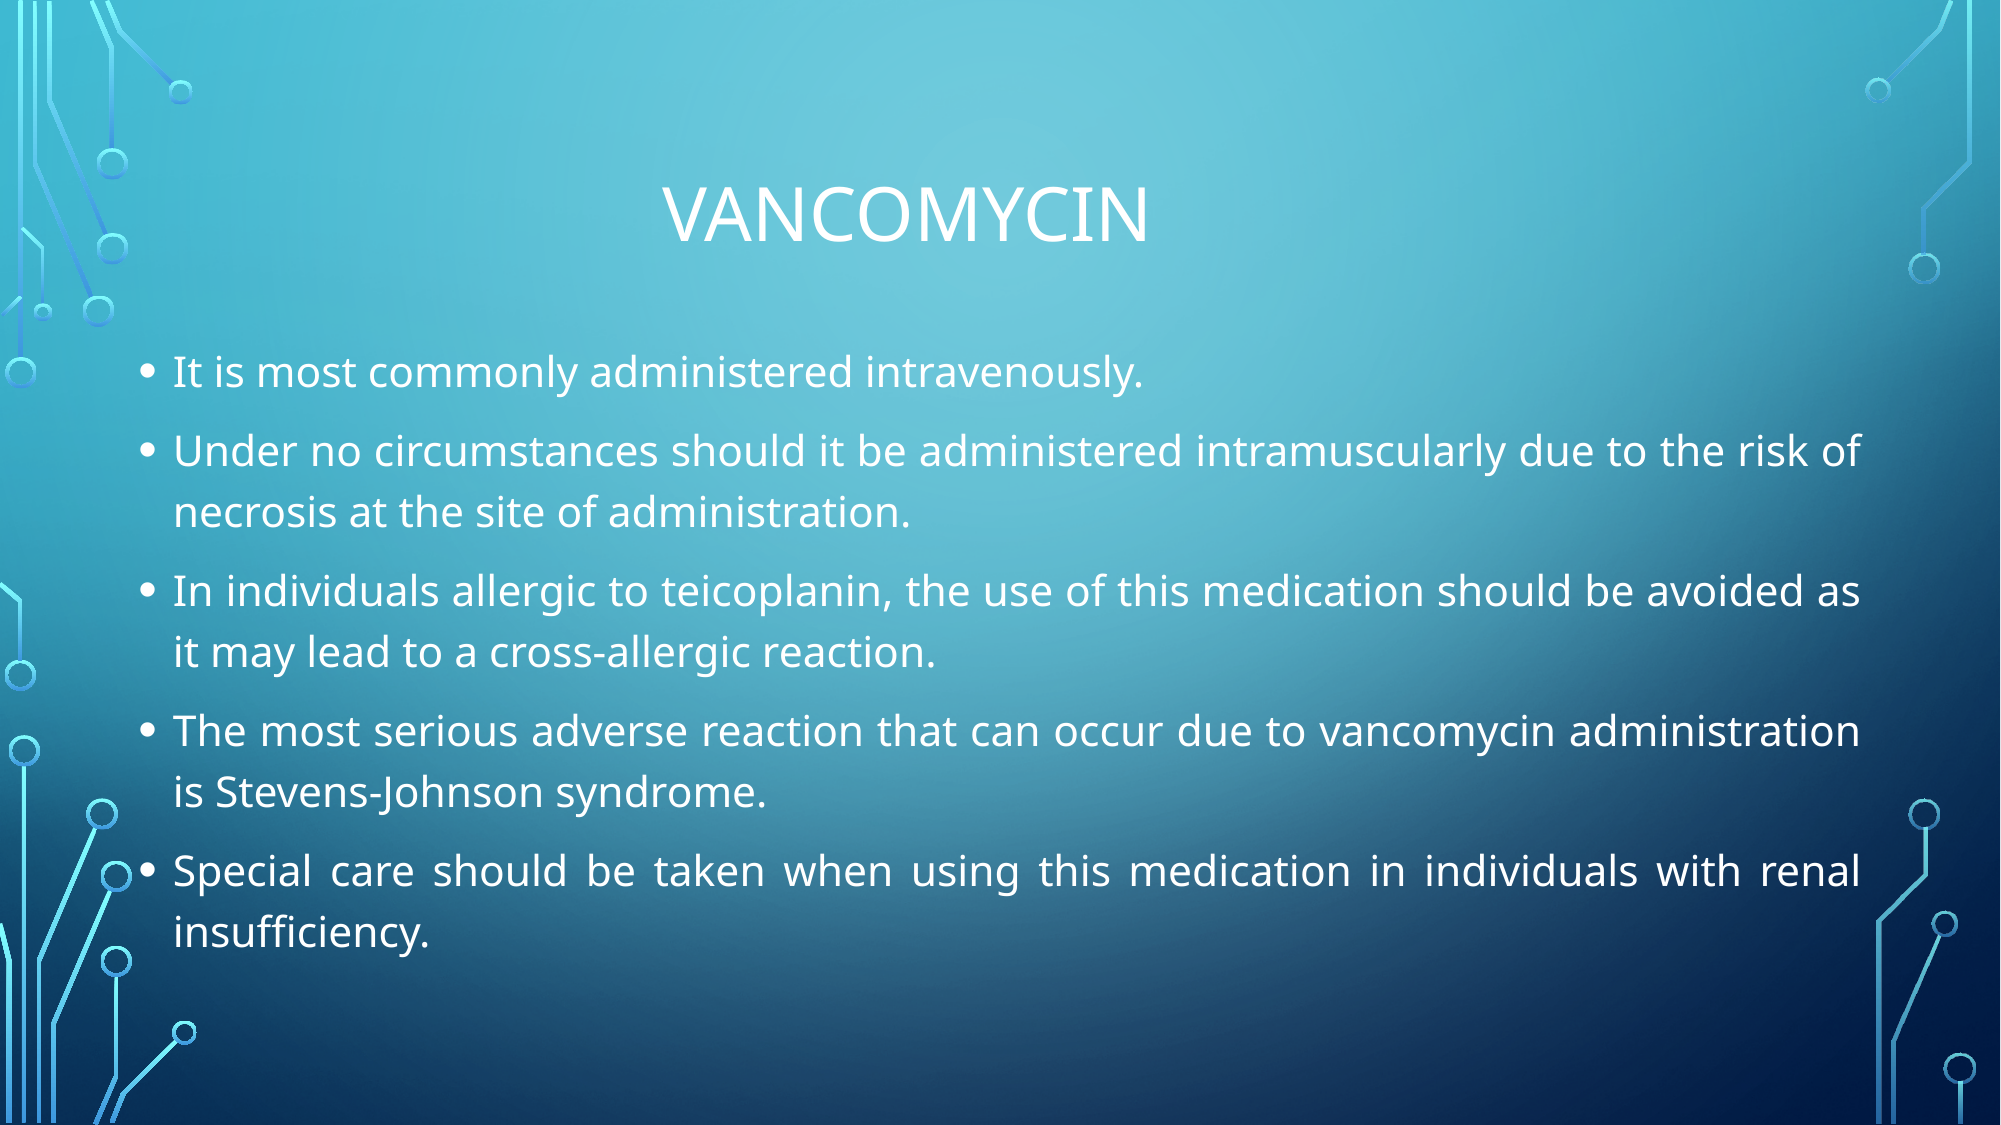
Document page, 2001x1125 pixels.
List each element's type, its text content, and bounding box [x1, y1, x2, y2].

title Vancomycin [189, 159, 1627, 276]
list It is most commonly administered intravenously. Under no circumstances should it be administered intramuscularly due to the risk of necrosis at the site of administration. In individuals allergic to teicoplanin, the use of this medication should be avoided as it may lead to a cross-allergic reaction. The most serious adverse reaction that can occur due to vancomycin administration is Stevens-Johnson syndrome. Special care should be taken when using this medication in individuals with renal insufficiency. [123, 327, 1877, 966]
